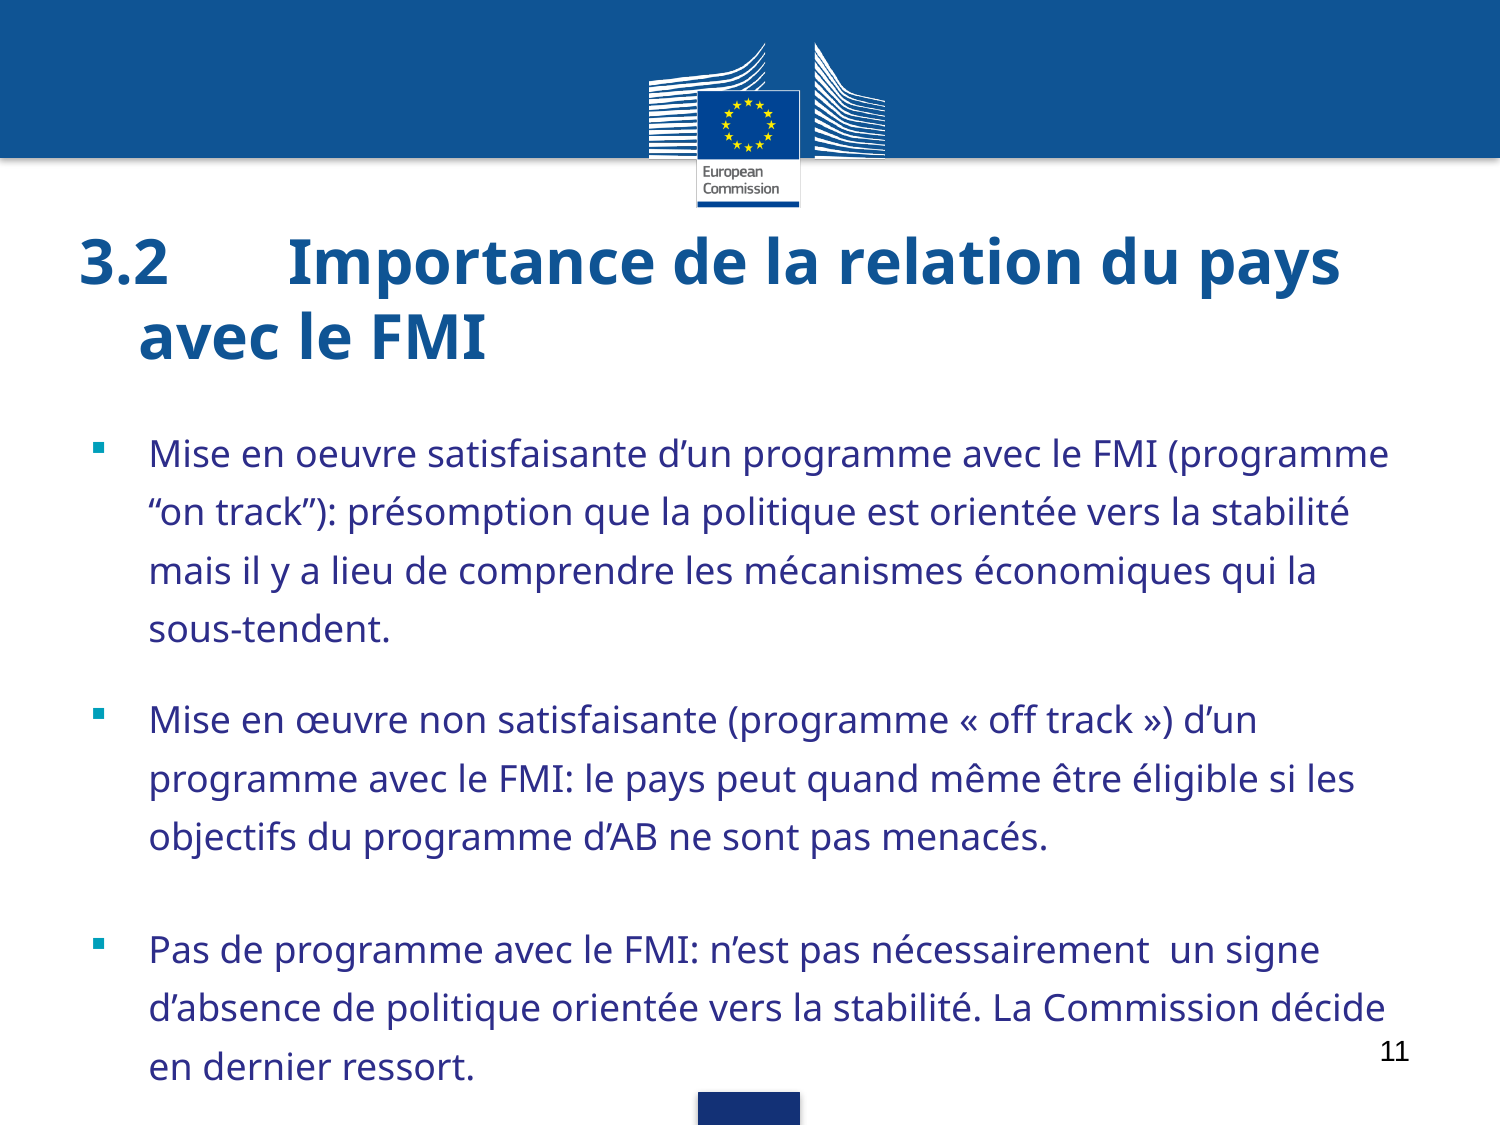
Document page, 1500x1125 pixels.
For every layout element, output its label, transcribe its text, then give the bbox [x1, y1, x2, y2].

list Mise en oeuvre satisfaisante d’un programme avec le FMI (programme “on track”): présomption que la politique est orientée vers la stabilité mais il y a lieu de comprendre les mécanismes économiques qui la sous-tendent. Mise en œuvre non satisfaisante (programme « off track ») d’un programme avec le FMI: le pays peut quand même être éligible si les objectifs du programme d’AB ne sont pas menacés. Pas de programme avec le FMI: n’est pas nécessairement un signe d’absence de politique orientée vers la stabilité. La Commission décide en dernier ressort. [74, 408, 1426, 988]
title 3.2 Importance de la relation du pays avec le FMI [64, 219, 1416, 374]
slide_number 11 [1074, 1024, 1425, 1103]
picture [649, 42, 885, 208]
